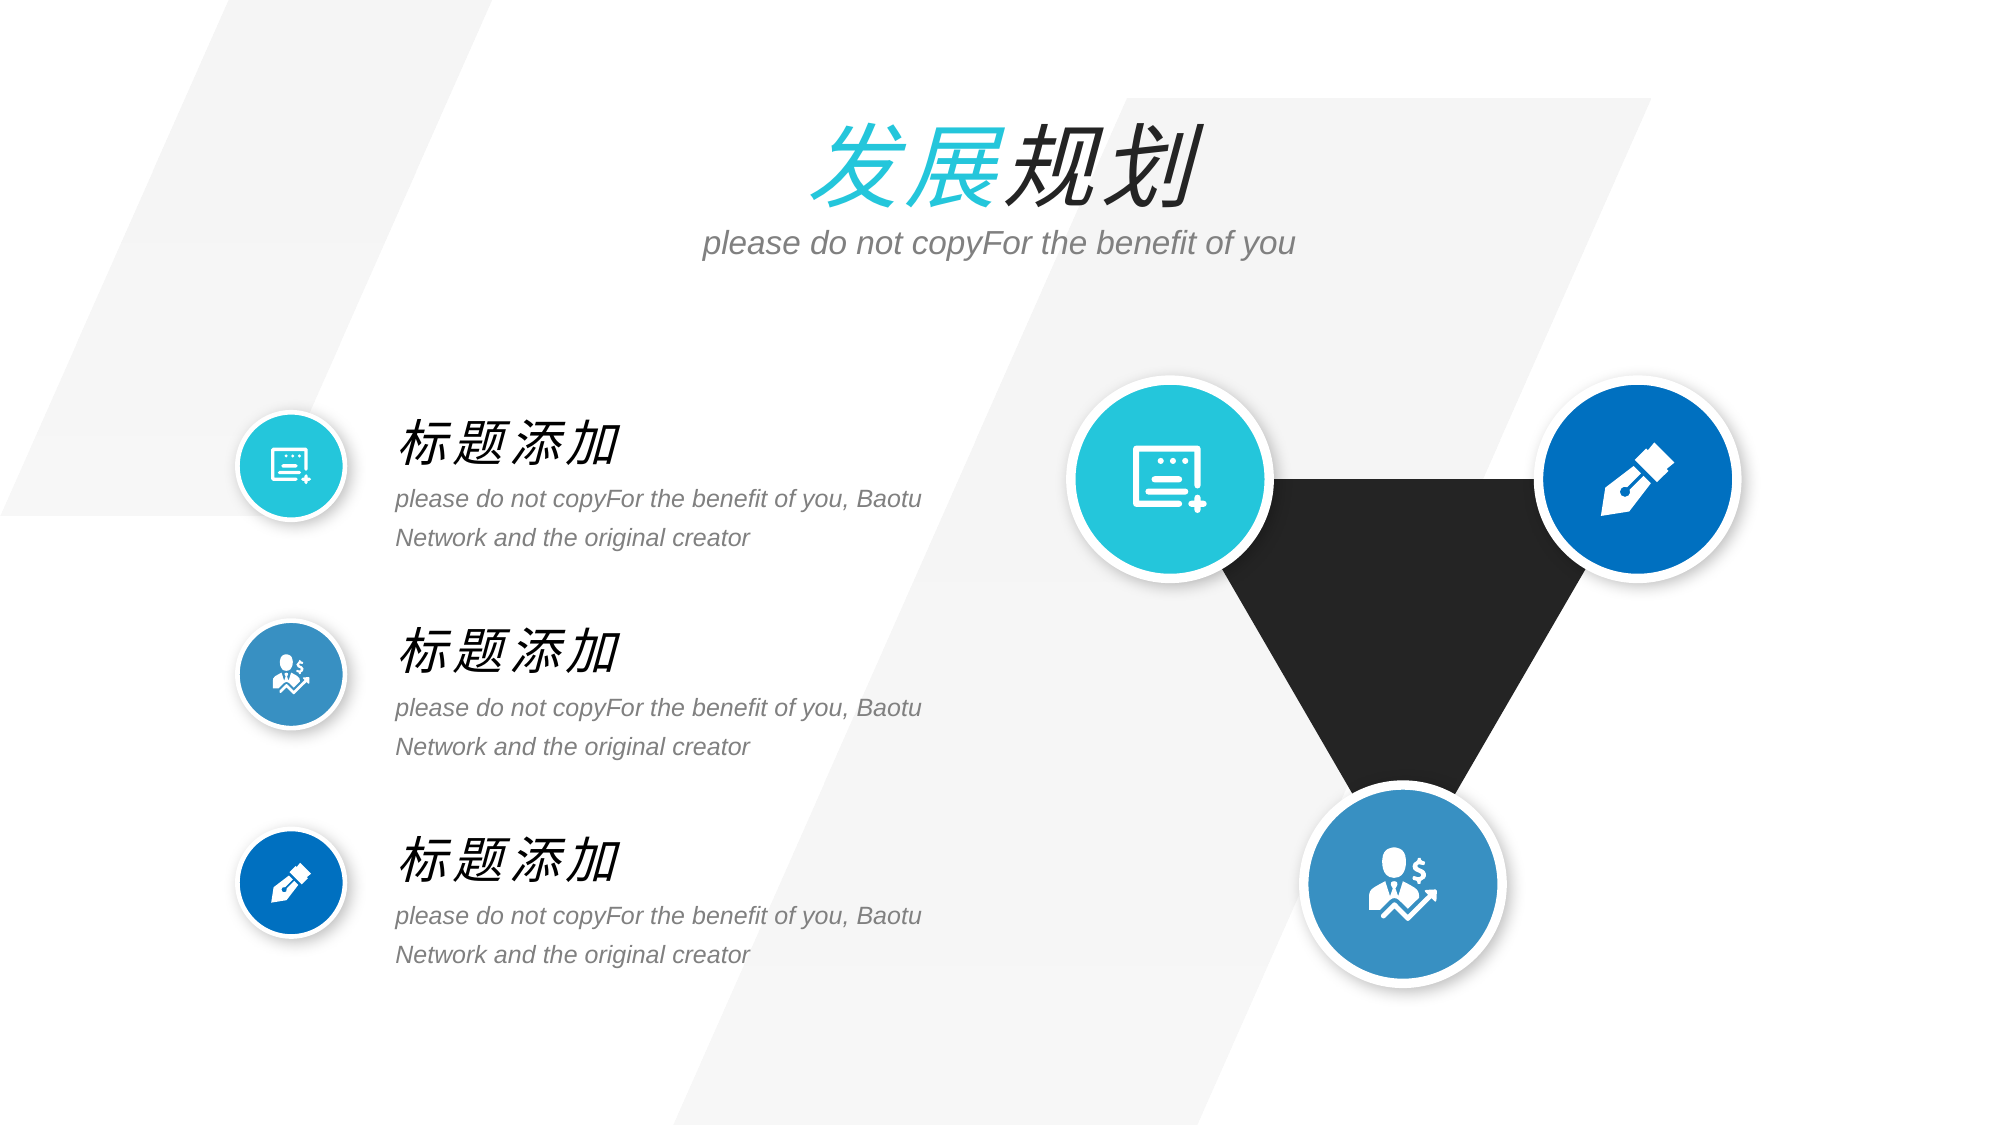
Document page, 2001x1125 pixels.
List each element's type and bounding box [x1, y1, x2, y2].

text_box [377, 821, 1001, 973]
text_box [1070, 380, 1737, 984]
text_box [671, 97, 1653, 1125]
text_box [377, 612, 1001, 765]
text_box [237, 828, 345, 937]
text_box [377, 404, 1001, 557]
text_box [602, 101, 1398, 265]
text_box [237, 620, 345, 729]
text_box [0, 0, 493, 517]
text_box [237, 412, 345, 520]
